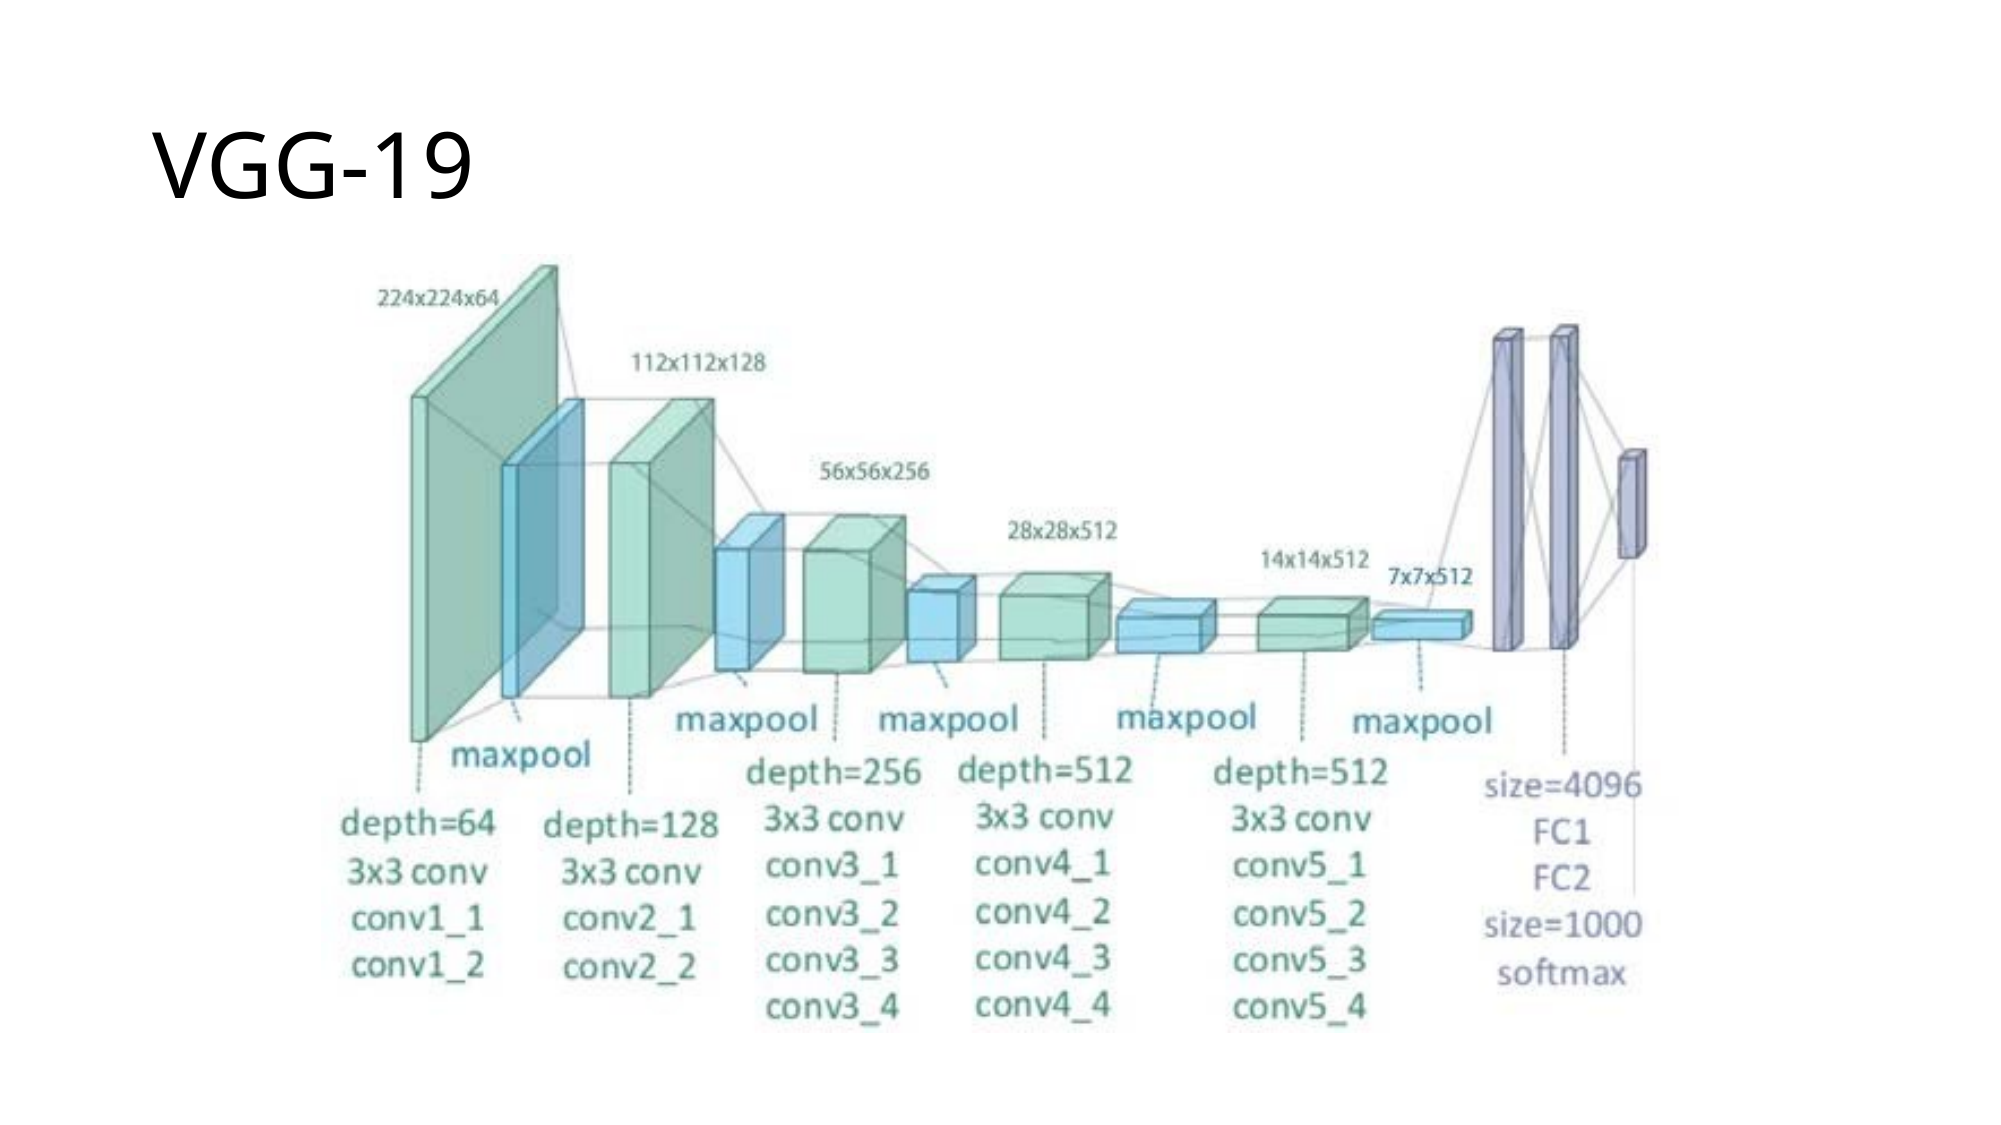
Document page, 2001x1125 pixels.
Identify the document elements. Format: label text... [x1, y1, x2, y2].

title VGG-19 [137, 59, 1863, 278]
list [321, 254, 1679, 1033]
